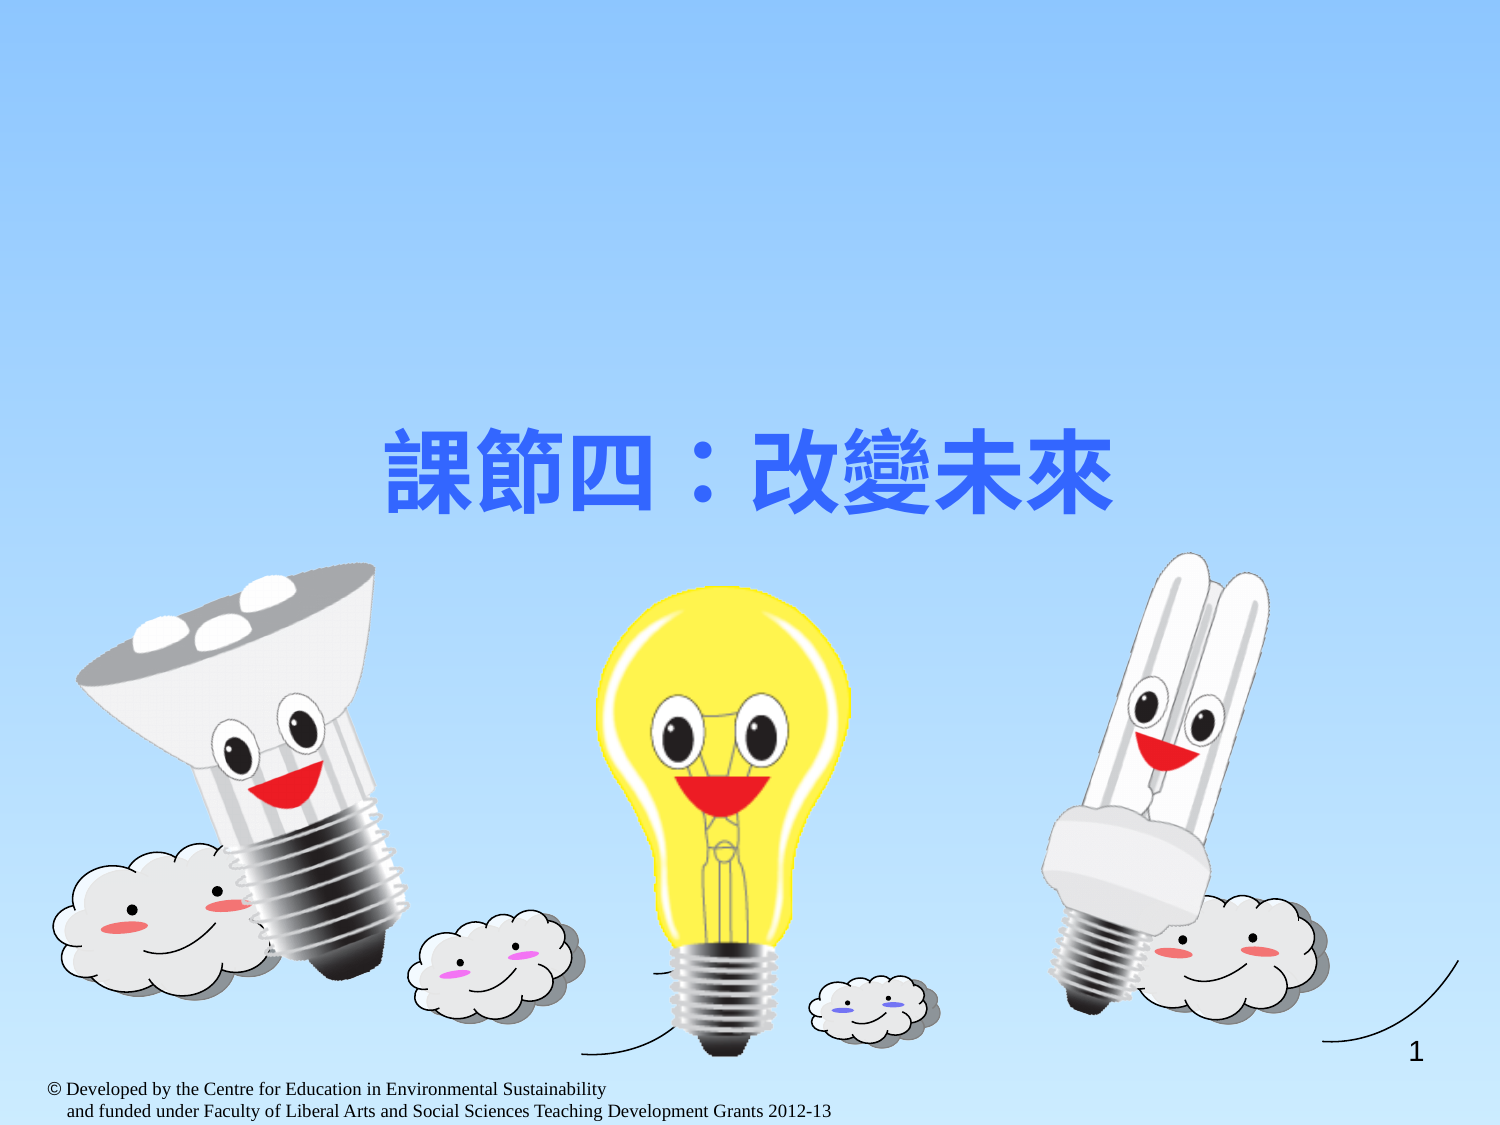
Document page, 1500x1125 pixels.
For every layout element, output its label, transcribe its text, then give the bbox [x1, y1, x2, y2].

picture [1000, 540, 1309, 1037]
picture [65, 540, 508, 1031]
picture [596, 585, 851, 1059]
slide_number 1 [1143, 1024, 1440, 1103]
text_box © Developed by the Centre for Education in Environmental Sustainability and funded under Faculty of Liberal Arts and Social Sciences Teaching Development Grants 2012-13 [33, 1069, 852, 1125]
title 課節四：改變未來 [112, 349, 1388, 591]
